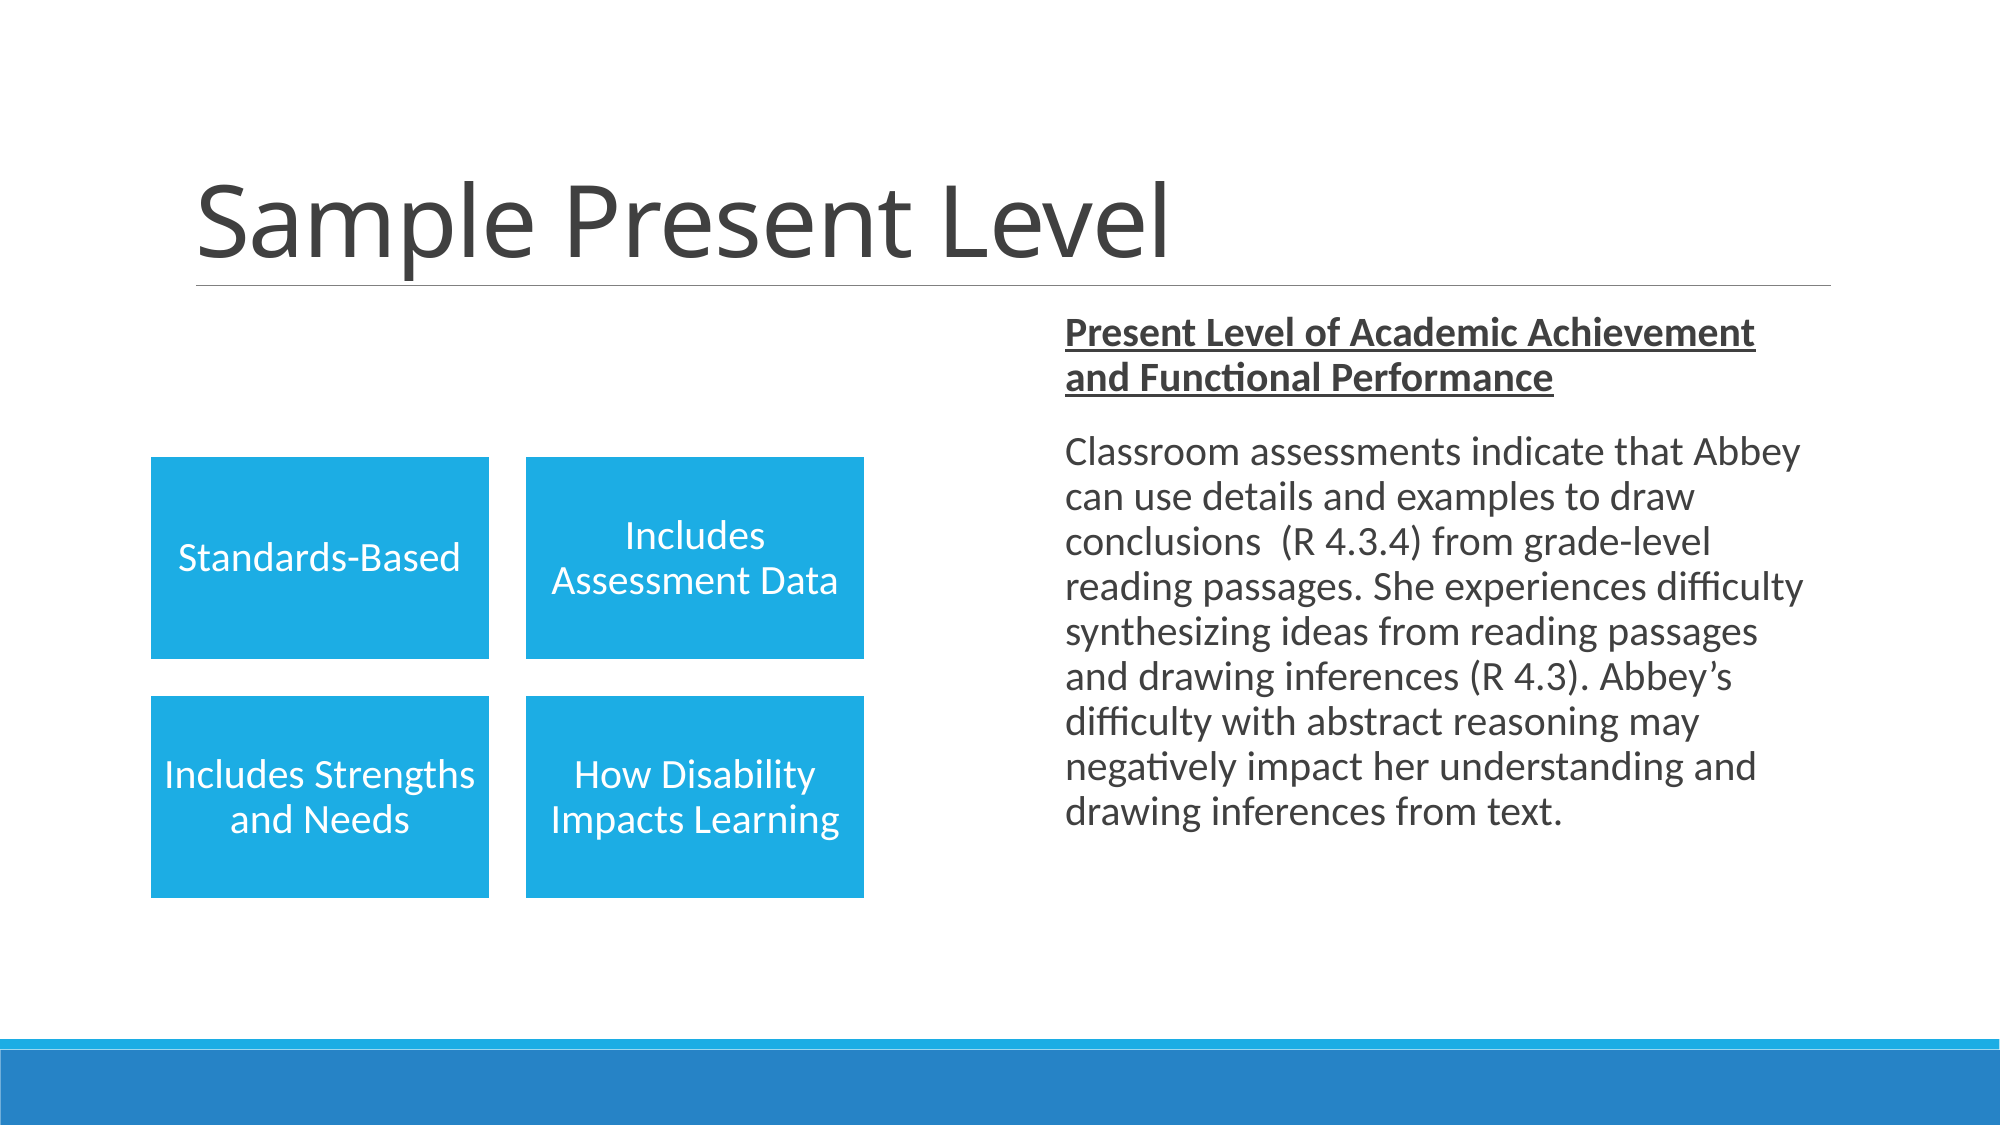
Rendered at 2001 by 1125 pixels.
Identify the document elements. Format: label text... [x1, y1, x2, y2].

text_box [148, 342, 867, 1014]
title Sample Present Level [180, 47, 1830, 285]
list Present Level of Academic Achievement and Functional Performance Classroom assessments indicate that Abbey can use details and examples to draw conclusions (R 4.3.4) from grade-level reading passages. She experiences difficulty synthesizing ideas from reading passages and drawing inferences (R 4.3). Abbey’s difficulty with abstract reasoning may negatively impact her understanding and drawing inferences from text. [1050, 302, 1830, 963]
